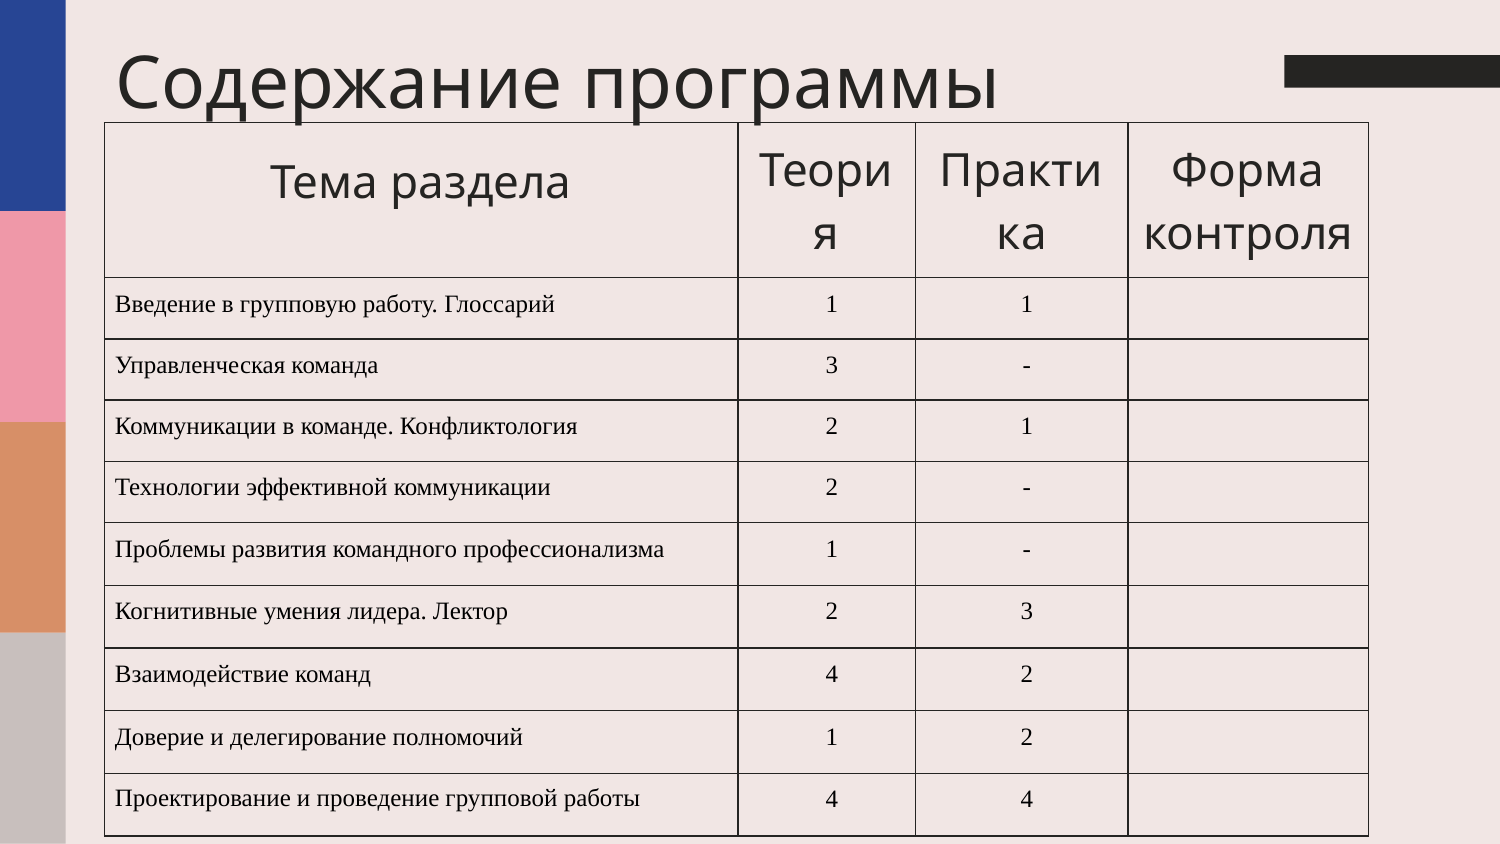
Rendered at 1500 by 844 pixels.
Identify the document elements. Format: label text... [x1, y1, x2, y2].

table_cell 1 [739, 278, 915, 338]
table_cell [1129, 586, 1368, 647]
table_cell [1129, 278, 1368, 338]
table_cell 3 [916, 586, 1127, 647]
table_header Практика [916, 123, 1127, 277]
table_cell Когнитивные умения лидера. Лектор [105, 586, 737, 647]
table_cell 1 [916, 278, 1127, 338]
table_cell - [916, 340, 1127, 399]
table_cell [1129, 462, 1368, 522]
table_header Тема раздела [105, 123, 737, 277]
table_cell [1129, 711, 1368, 773]
table_cell Проектирование и проведение групповой работы [105, 774, 737, 835]
table_cell Коммуникации в команде. Конфликтология [105, 401, 737, 461]
table_cell Введение в групповую работу. Глоссарий [105, 278, 737, 338]
table_cell [1129, 649, 1368, 710]
table_cell 2 [739, 586, 915, 647]
table_cell - [916, 523, 1127, 585]
table_cell [1129, 401, 1368, 461]
table_header Форма контроля [1129, 123, 1368, 277]
table_cell 3 [739, 340, 915, 399]
table_cell [1129, 340, 1368, 399]
table_cell Проблемы развития командного профессионализма [105, 523, 737, 585]
table_cell 2 [739, 462, 915, 522]
table_cell Доверие и делегирование полномочий [105, 711, 737, 773]
table_cell 1 [739, 523, 915, 585]
table_cell Взаимодействие команд [105, 649, 737, 710]
title Содержание программы [100, 20, 1365, 115]
table_cell [1129, 774, 1368, 835]
table_cell 2 [916, 711, 1127, 773]
table_cell 1 [916, 401, 1127, 461]
table_cell - [916, 462, 1127, 522]
table_cell 4 [739, 774, 915, 835]
table_cell 2 [916, 649, 1127, 710]
table_cell 2 [739, 401, 915, 461]
table_cell 4 [916, 774, 1127, 835]
table_header Теория [739, 123, 915, 277]
table_cell Управленческая команда [105, 340, 737, 399]
table_cell Технологии эффективной коммуникации [105, 462, 737, 522]
table_cell 1 [739, 711, 915, 773]
table_cell 4 [739, 649, 915, 710]
table_cell [1129, 523, 1368, 585]
